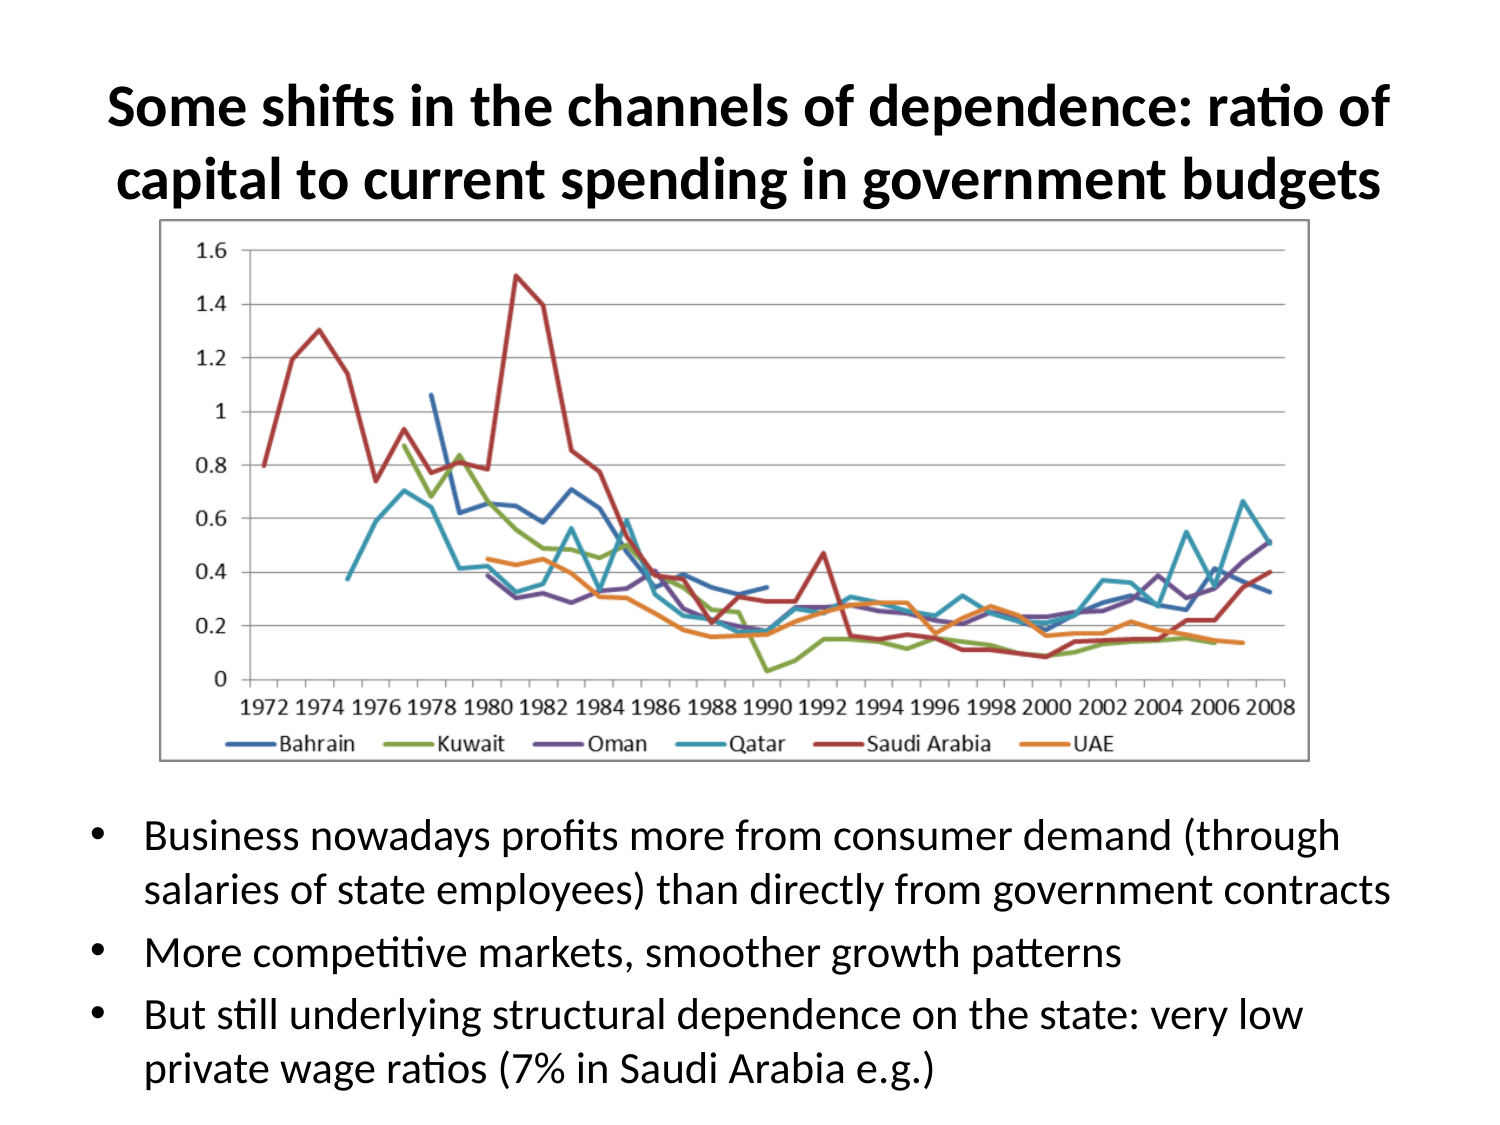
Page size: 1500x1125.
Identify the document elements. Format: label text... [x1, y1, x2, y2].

list Business nowadays profits more from consumer demand (through salaries of state employees) than directly from government contracts More competitive markets, smoother growth patterns But still underlying structural dependence on the state: very low private wage ratios (7% in Saudi Arabia e.g.) [75, 798, 1425, 1106]
picture [159, 219, 1311, 762]
title Some shifts in the channels of dependence: ratio of capital to current spending in government budgets [75, 45, 1425, 233]
